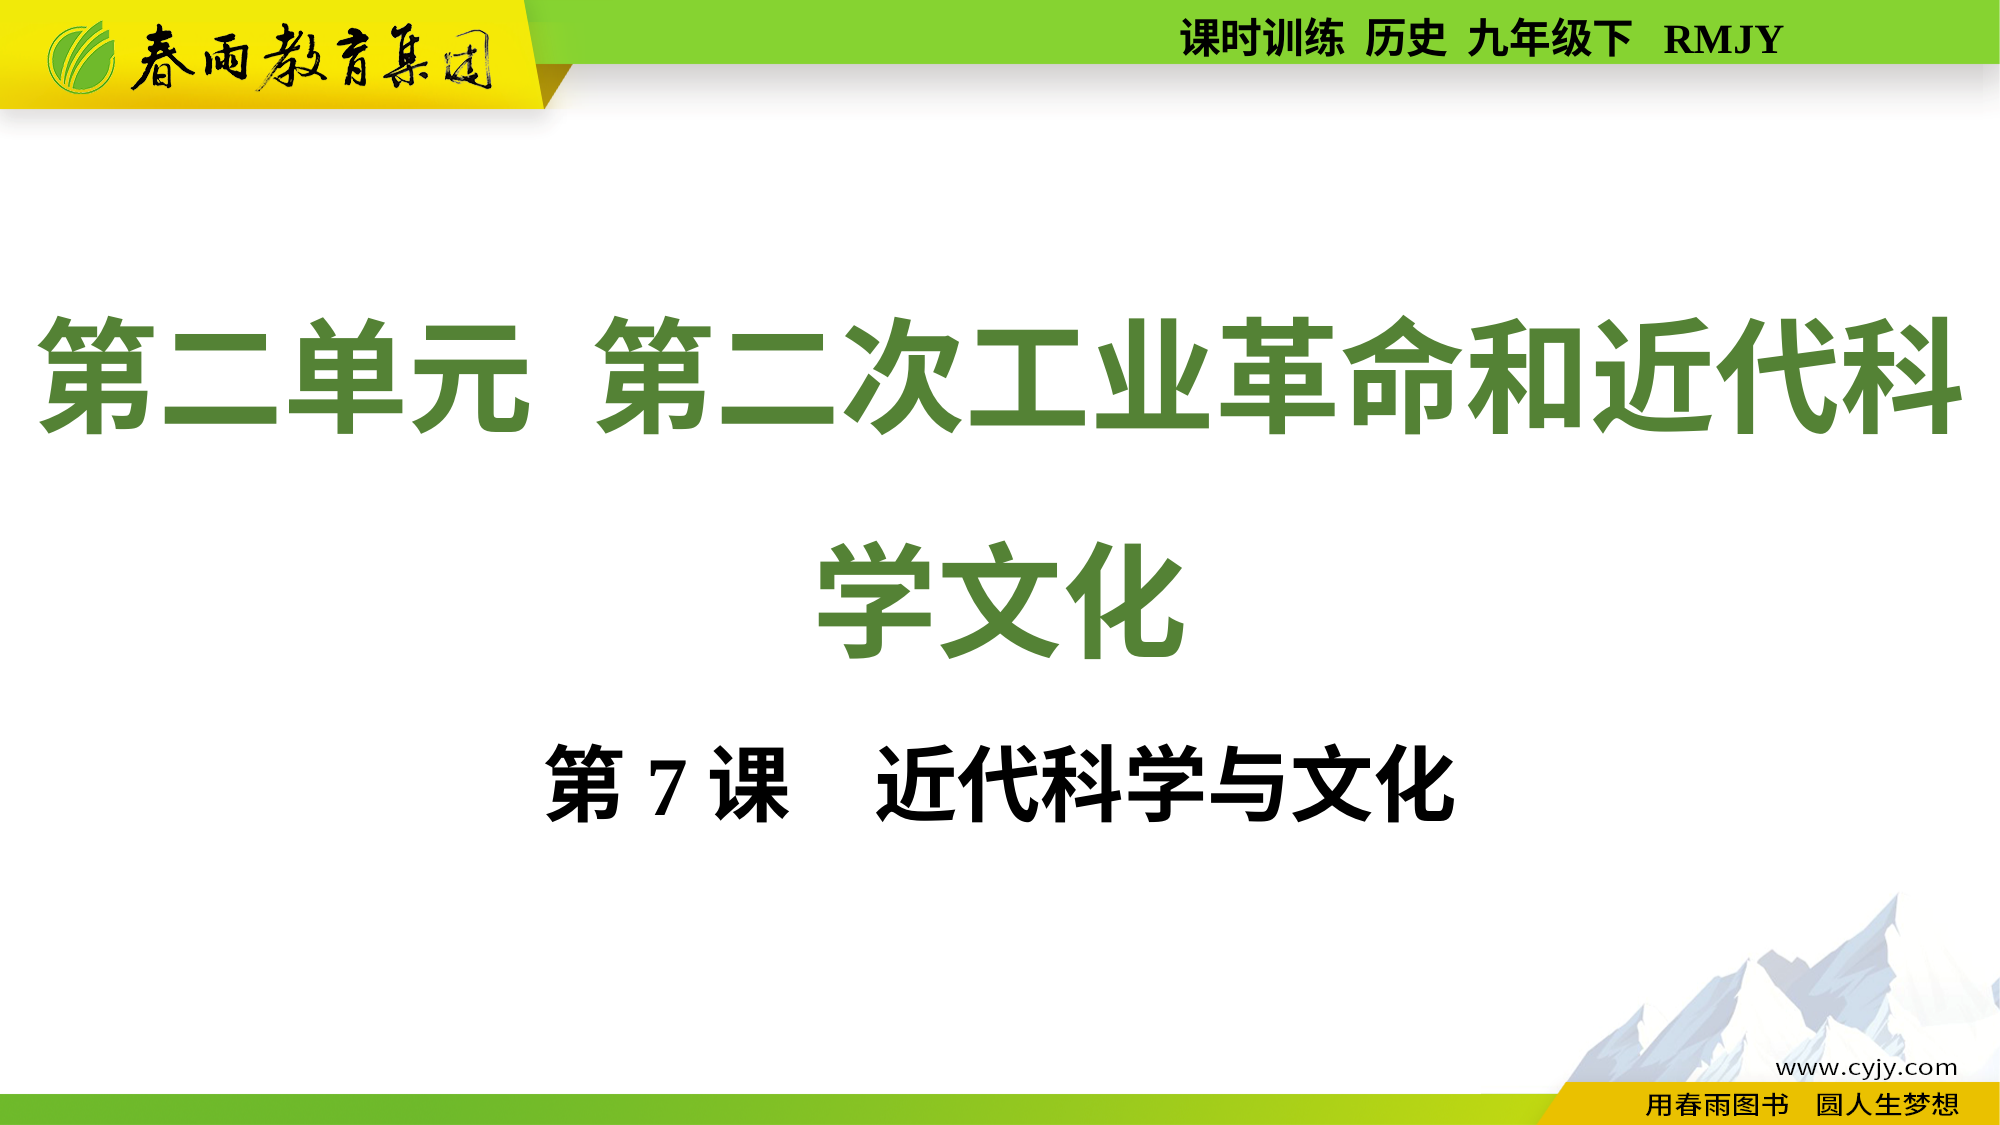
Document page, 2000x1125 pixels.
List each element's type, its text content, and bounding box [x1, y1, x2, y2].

picture [0, 0, 2000, 216]
text_box 第7课 近代科学与文化 [0, 674, 2000, 840]
text_box 第二单元 第二次工业革命和近代科学文化 [0, 216, 2000, 674]
picture [0, 840, 2000, 1125]
